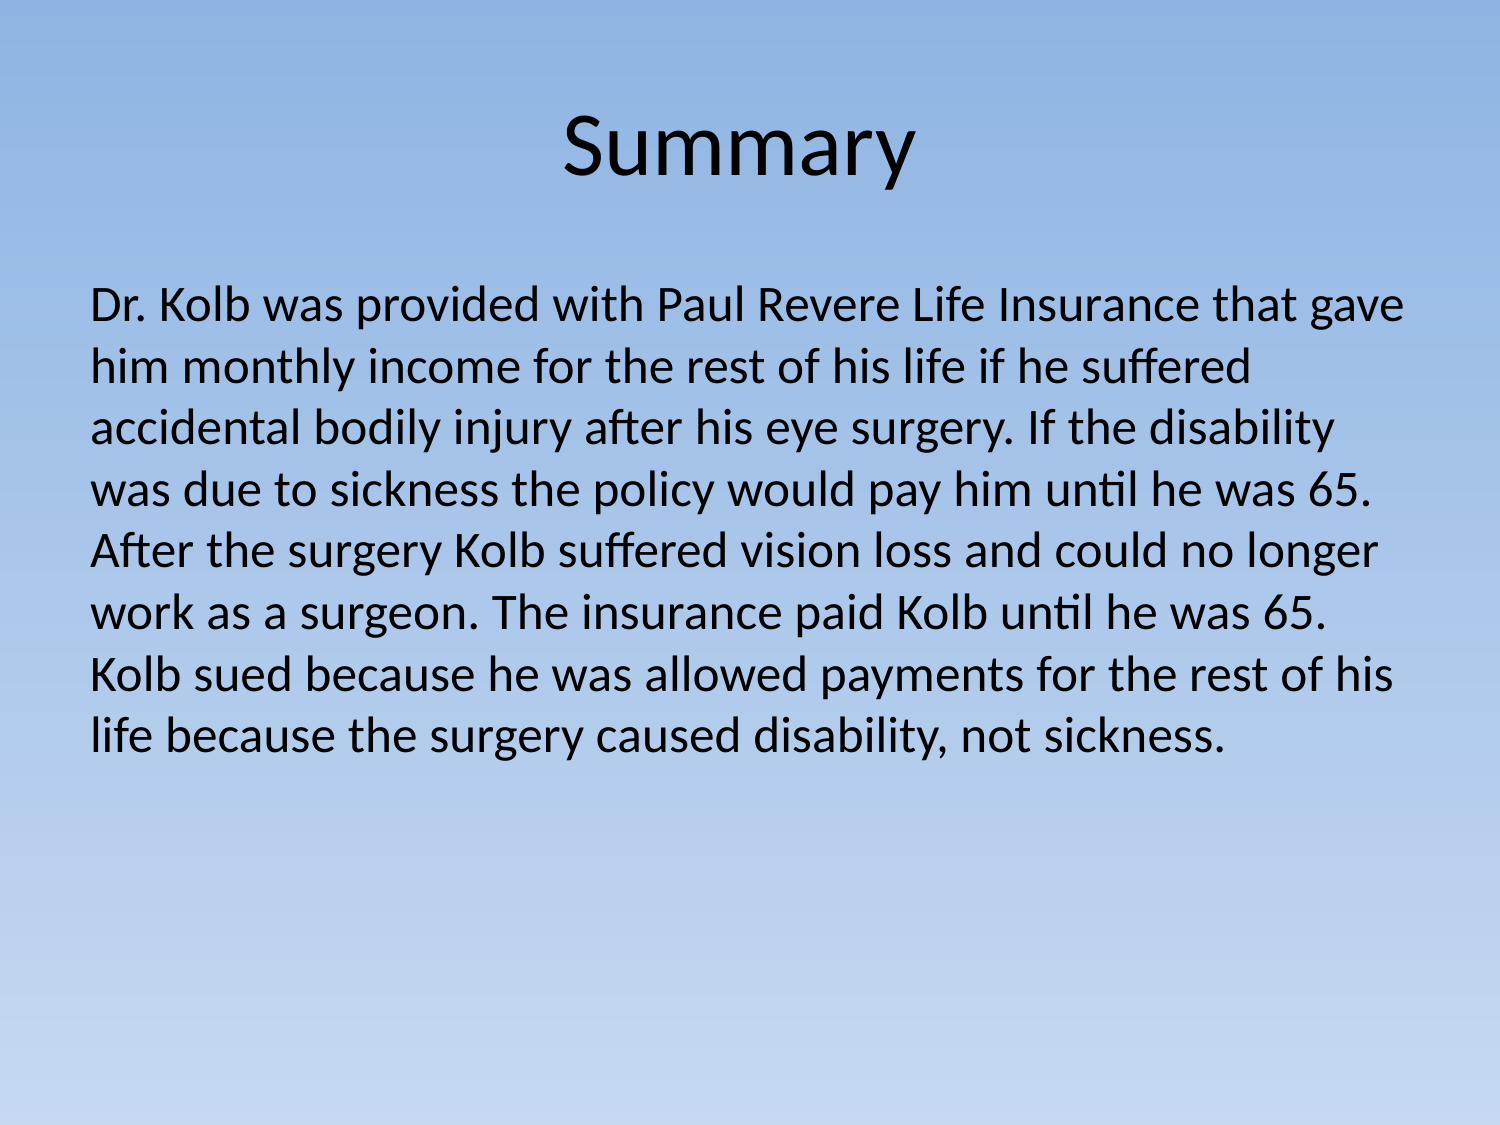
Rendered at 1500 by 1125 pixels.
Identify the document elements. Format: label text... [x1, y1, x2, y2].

list Dr. Kolb was provided with Paul Revere Life Insurance that gave him monthly income for the rest of his life if he suffered accidental bodily injury after his eye surgery. If the disability was due to sickness the policy would pay him until he was 65. After the surgery Kolb suffered vision loss and could no longer work as a surgeon. The insurance paid Kolb until he was 65. Kolb sued because he was allowed payments for the rest of his life because the surgery caused disability, not sickness. [75, 262, 1425, 1005]
title Summary [75, 45, 1425, 233]
